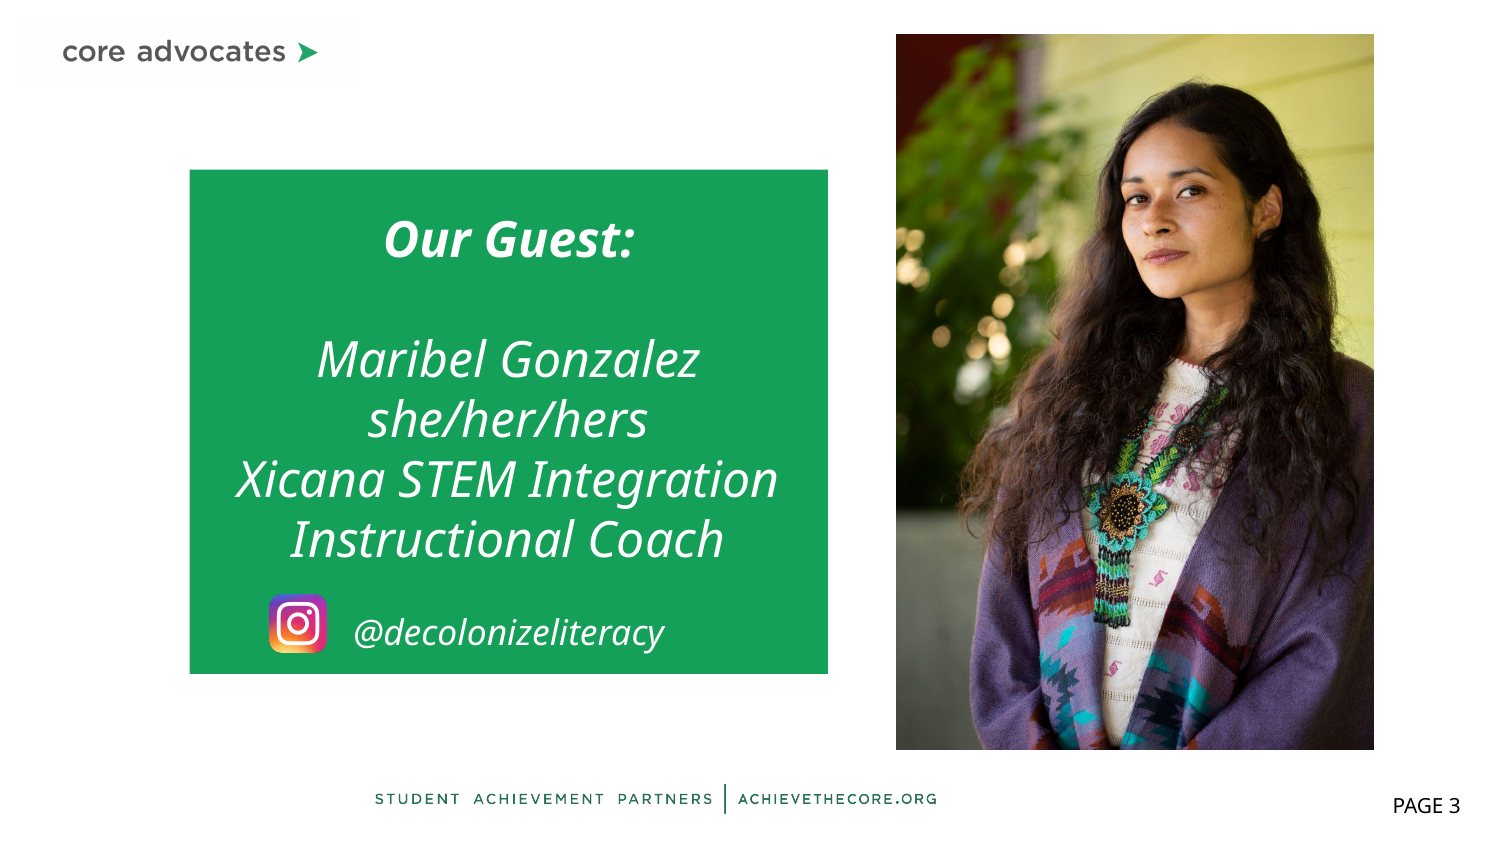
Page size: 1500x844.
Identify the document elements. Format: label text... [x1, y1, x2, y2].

picture [896, 33, 1374, 750]
picture [19, 15, 361, 86]
list Our Guest: Maribel Gonzalez she/her/hers Xicana STEM Integration Instructional Coach @decolonizeliteracy [189, 169, 828, 674]
picture [269, 594, 327, 653]
picture [375, 784, 936, 814]
